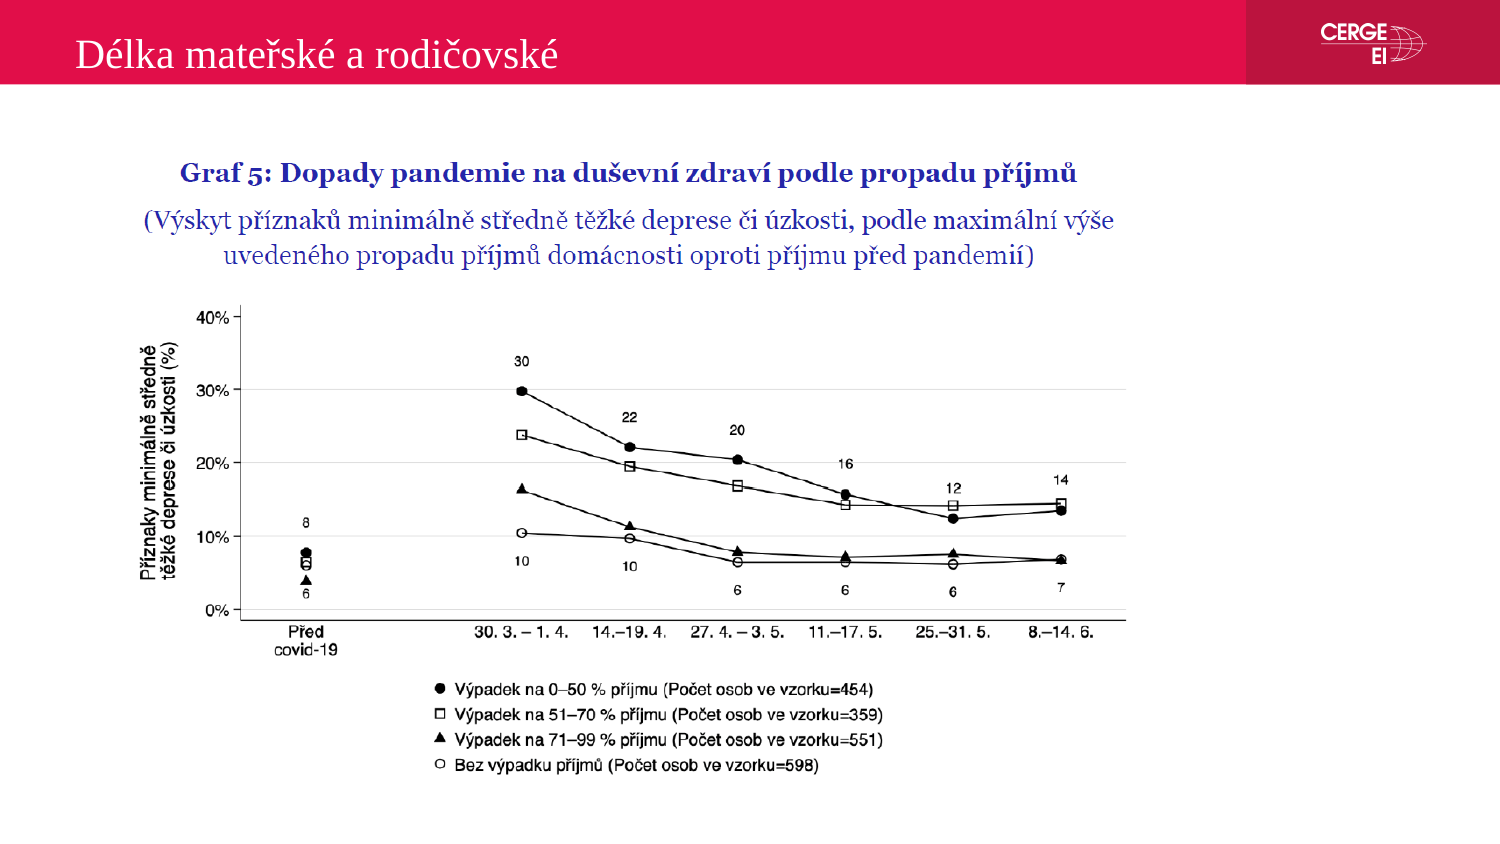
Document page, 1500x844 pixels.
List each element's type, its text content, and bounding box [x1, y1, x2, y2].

picture [74, 140, 1223, 810]
picture [1321, 23, 1427, 64]
list Délka mateřské a rodičovské [75, 26, 838, 78]
